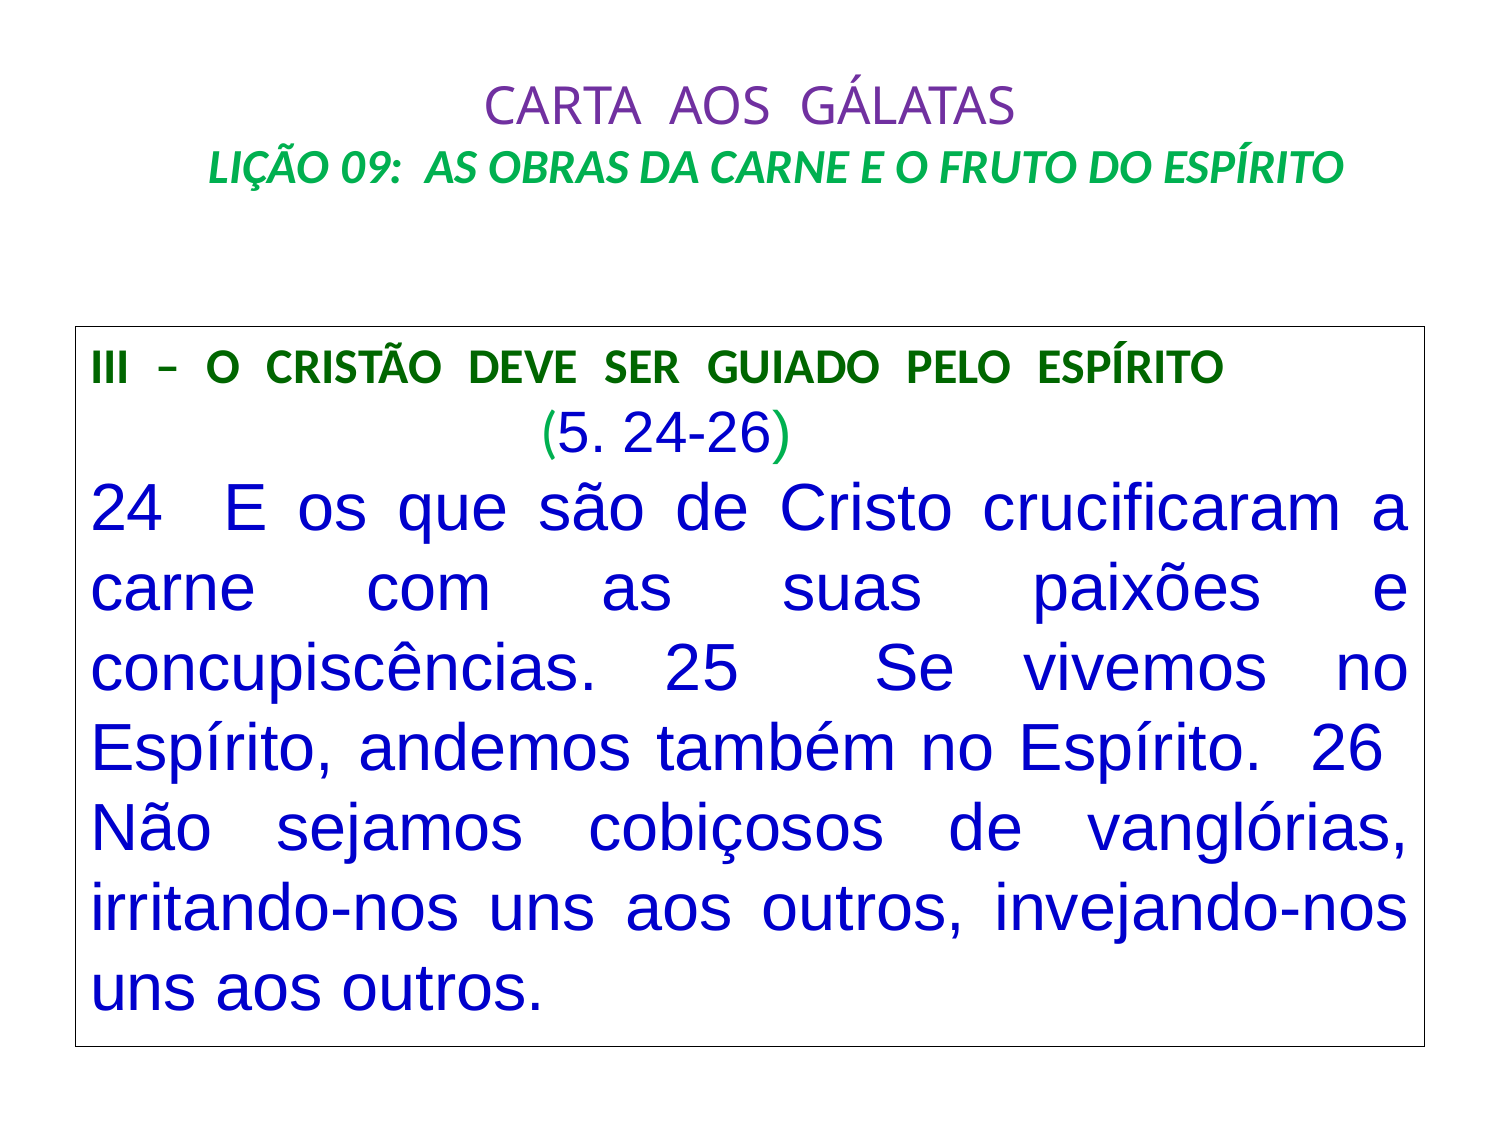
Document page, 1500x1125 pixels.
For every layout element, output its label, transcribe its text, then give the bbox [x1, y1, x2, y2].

list III – O CRISTÃO DEVE SER GUIADO PELO ESPÍRITO (5. 24-26) 24 E os que são de Cristo crucificaram a carne com as suas paixões e concupiscências. 25 Se vivemos no Espírito, andemos também no Espírito. 26 Não sejamos cobiçosos de vanglórias, irritando-nos uns aos outros, invejando-nos uns aos outros. [75, 326, 1425, 1047]
title CARTA AOS GÁLATAS LIÇÃO 09: AS OBRAS DA CARNE E O FRUTO DO ESPÍRITO [75, 45, 1425, 220]
